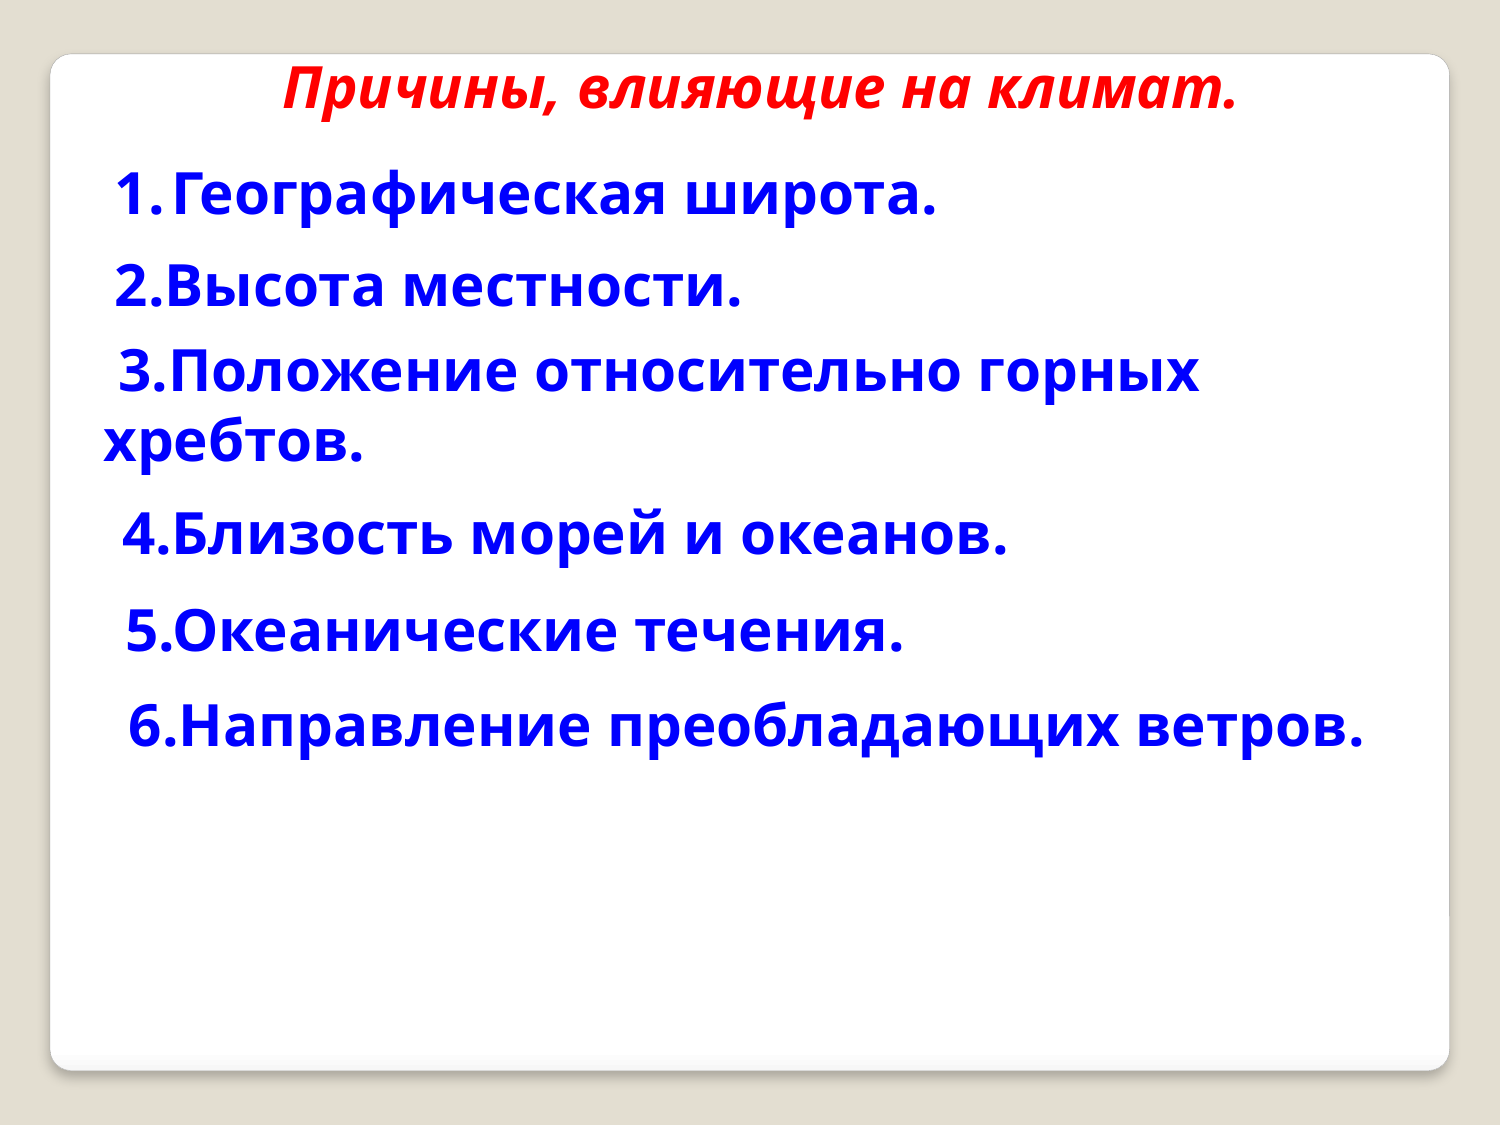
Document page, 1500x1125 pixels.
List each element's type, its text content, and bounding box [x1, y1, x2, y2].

text_box 4.Близость морей и океанов. [76, 489, 1448, 574]
text_box 6.Направление преобладающих ветров. [53, 680, 1459, 766]
text_box 5.Океанические течения. [64, 586, 1459, 671]
text_box 3.Положение относительно горных хребтов. [88, 326, 1436, 481]
text_box 2.Высота местности. [100, 241, 1424, 326]
text_box Причины, влияющие на климат. [123, 42, 1400, 128]
text_box Географическая широта. [100, 148, 1400, 234]
